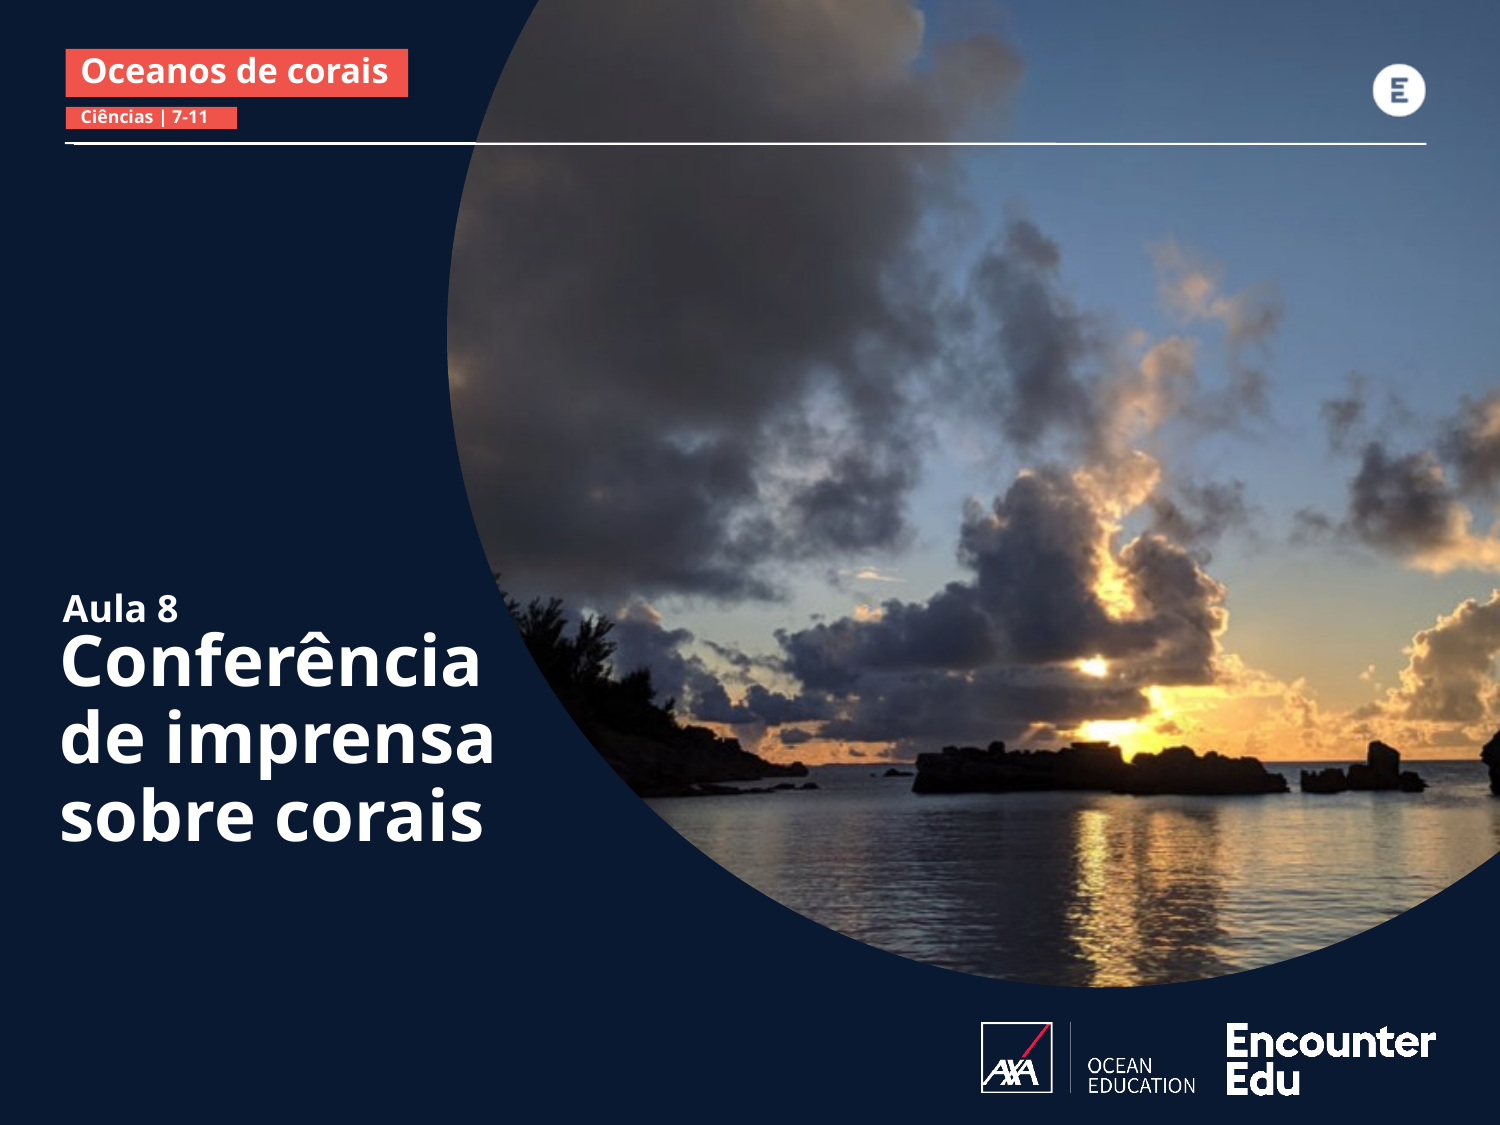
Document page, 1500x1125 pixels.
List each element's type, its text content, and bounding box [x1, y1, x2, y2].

picture [981, 1021, 1195, 1093]
picture [1370, 62, 1428, 120]
list Aula 8 [54, 582, 445, 614]
picture [1222, 1020, 1443, 1097]
text_box [446, 0, 1500, 988]
list Conferência de imprensa sobre corais [51, 614, 606, 962]
list Oceanos de corais [65, 48, 409, 98]
list Ciências | 7-11 [65, 106, 238, 130]
